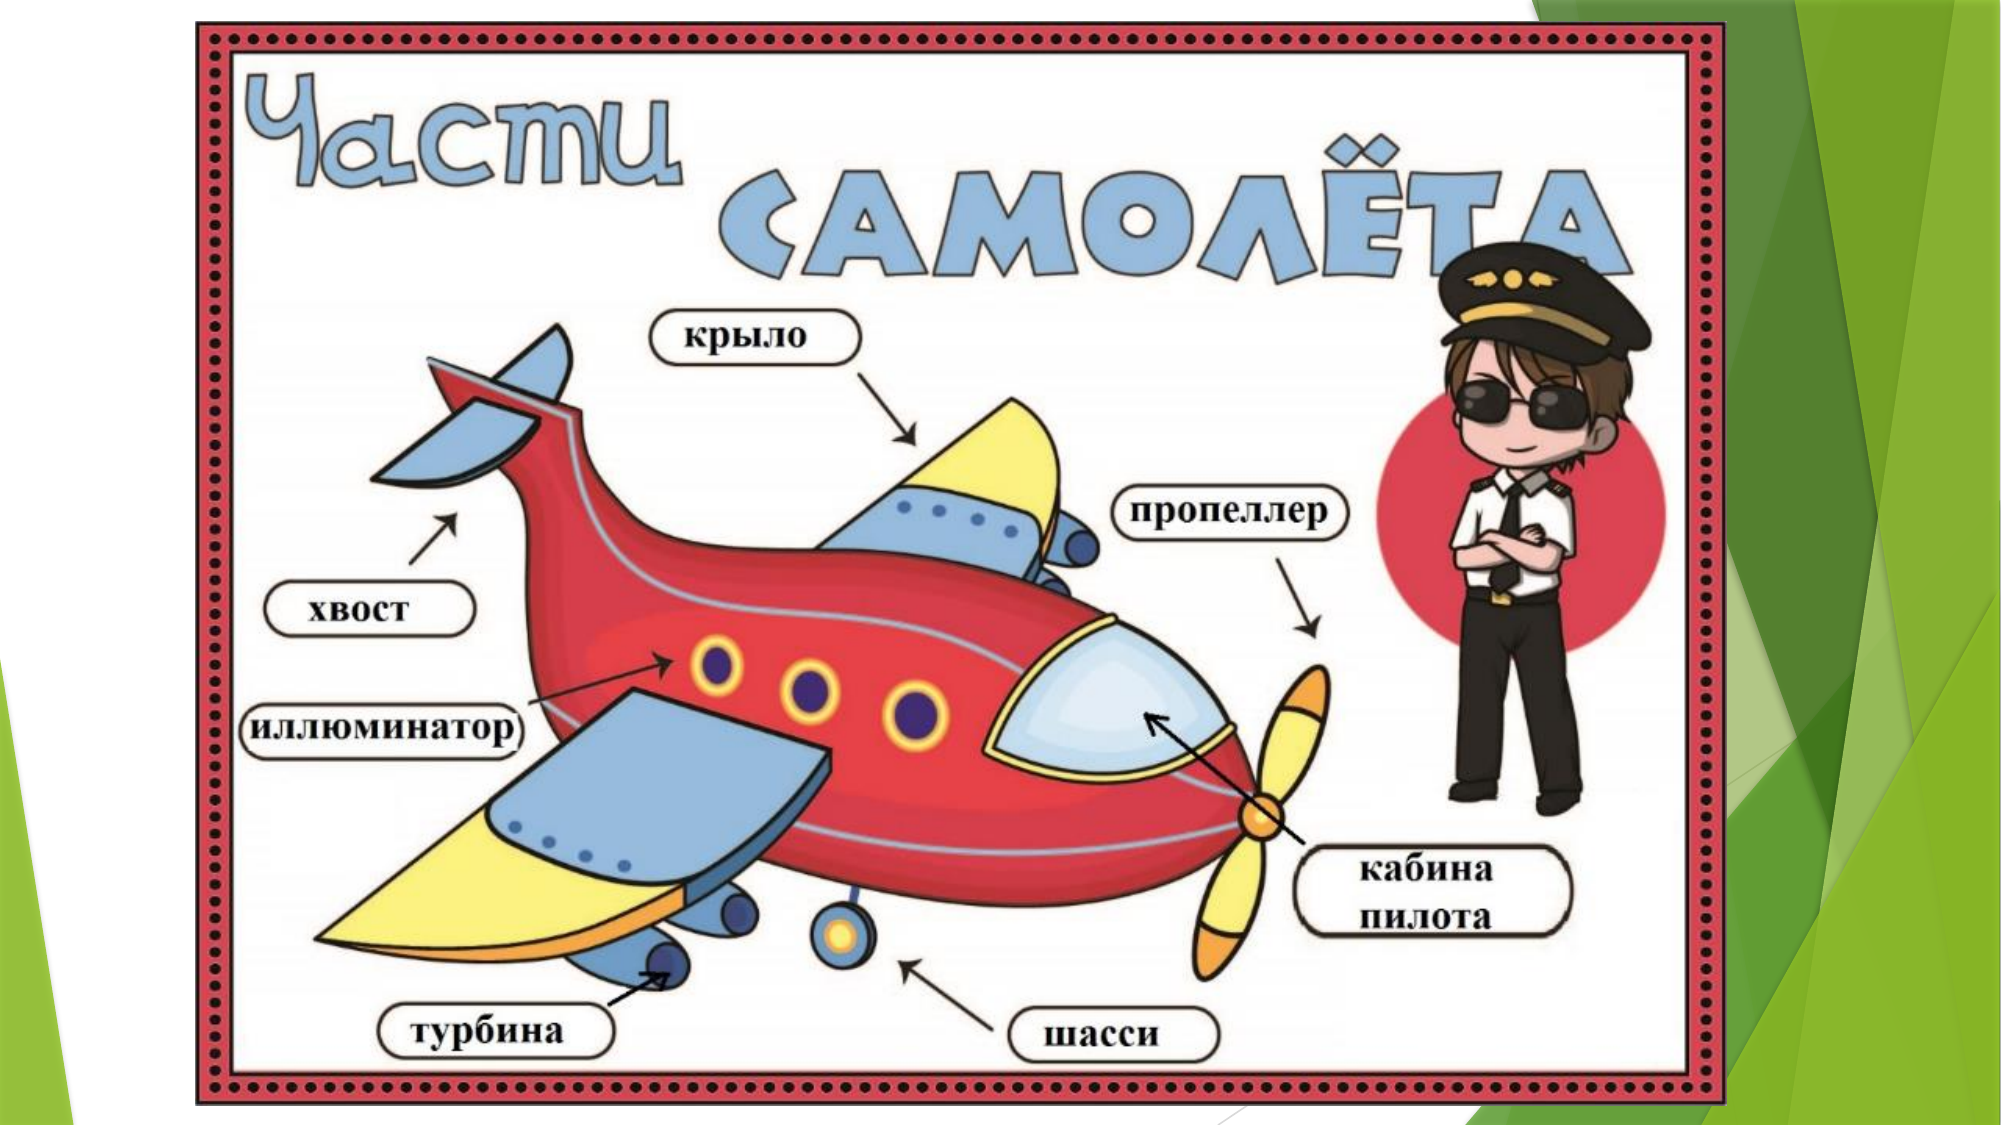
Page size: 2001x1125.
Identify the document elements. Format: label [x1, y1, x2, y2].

list [194, 20, 1728, 1107]
